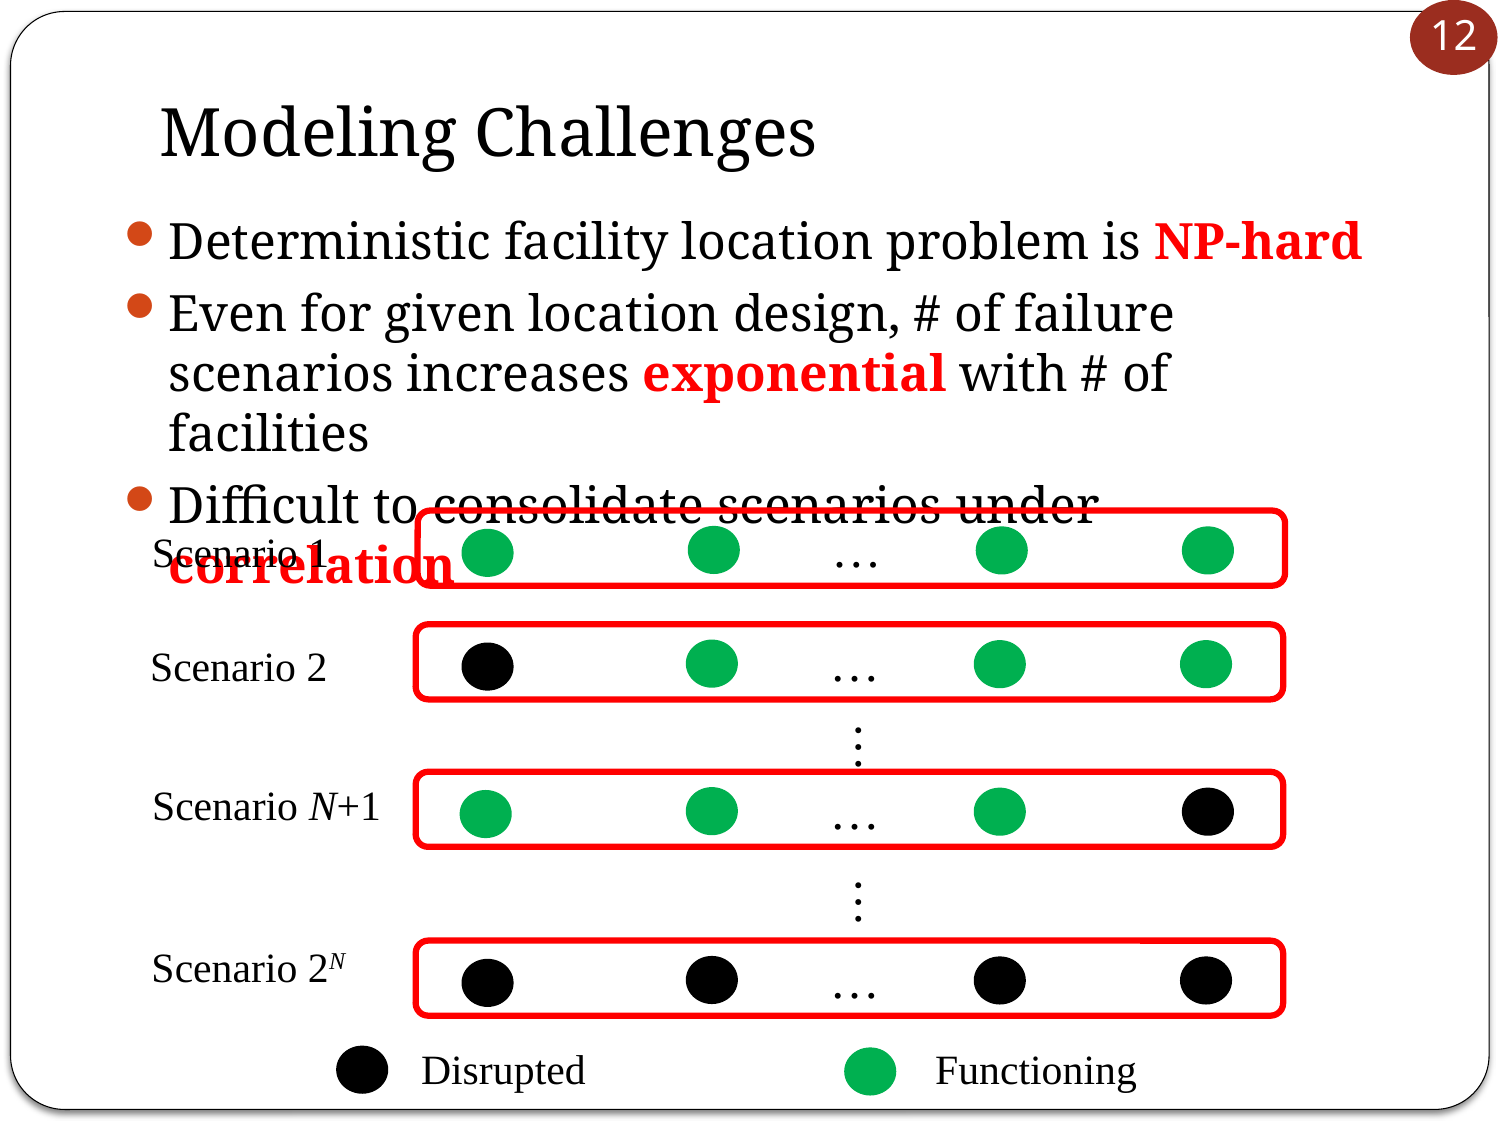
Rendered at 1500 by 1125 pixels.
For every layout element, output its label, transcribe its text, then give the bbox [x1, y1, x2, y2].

list Deterministic facility location problem is NP-hard Even for given location design, # of failure scenarios increases exponential with # of facilities Difficult to consolidate scenarios under correlation [109, 202, 1384, 987]
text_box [131, 510, 1286, 1099]
title Modeling Challenges [144, 56, 1420, 186]
